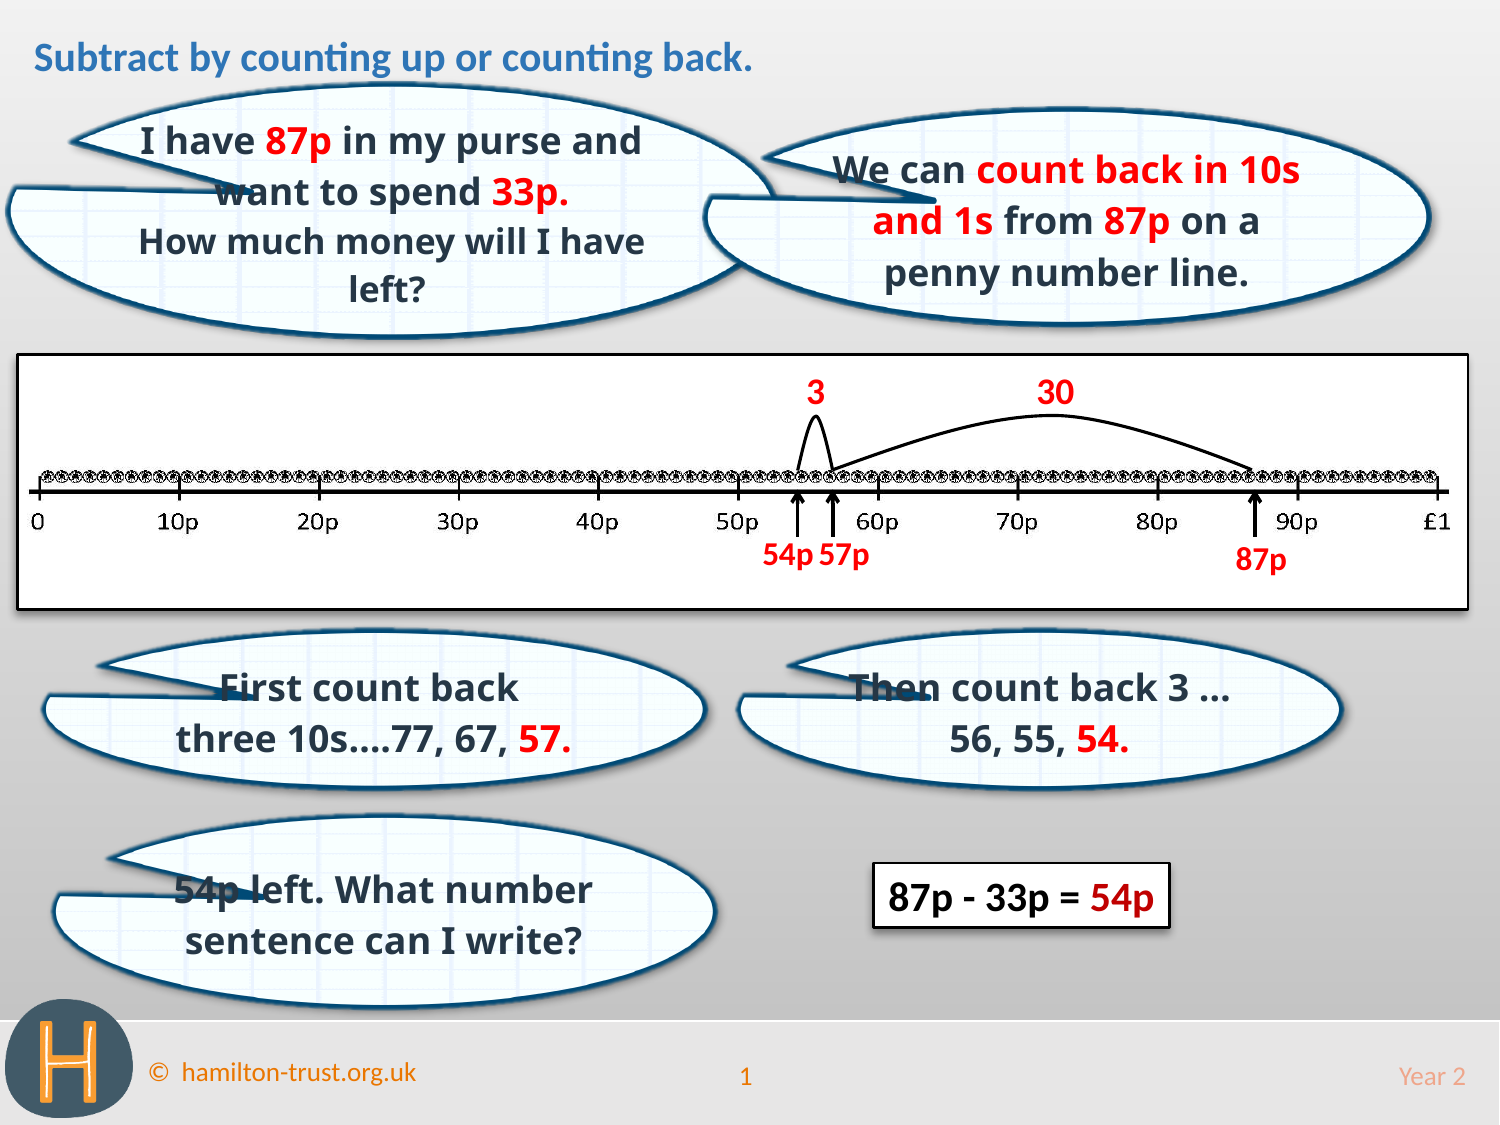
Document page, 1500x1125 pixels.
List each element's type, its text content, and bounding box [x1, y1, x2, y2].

slide_number 1 [686, 1044, 805, 1105]
picture [18, 355, 1467, 609]
picture [5, 999, 133, 1118]
text_box First count back three 10s….77, 67, 57. [46, 633, 703, 786]
text_box 54p left. What number sentence can I write? [57, 819, 713, 1005]
text_box Subtract by counting up or counting back. [19, 22, 1485, 88]
text_box 87p - 33p = 54p [873, 862, 1170, 928]
text_box I have 87p in my purse and want to spend 33p. How much money will I have left? [11, 85, 769, 335]
footer Year 2 [870, 1044, 1482, 1105]
text_box Then count back 3 … 56, 55, 54. [741, 633, 1339, 786]
text_box We can count back in 10s and 1s from 87p on a penny number line. [707, 112, 1427, 323]
